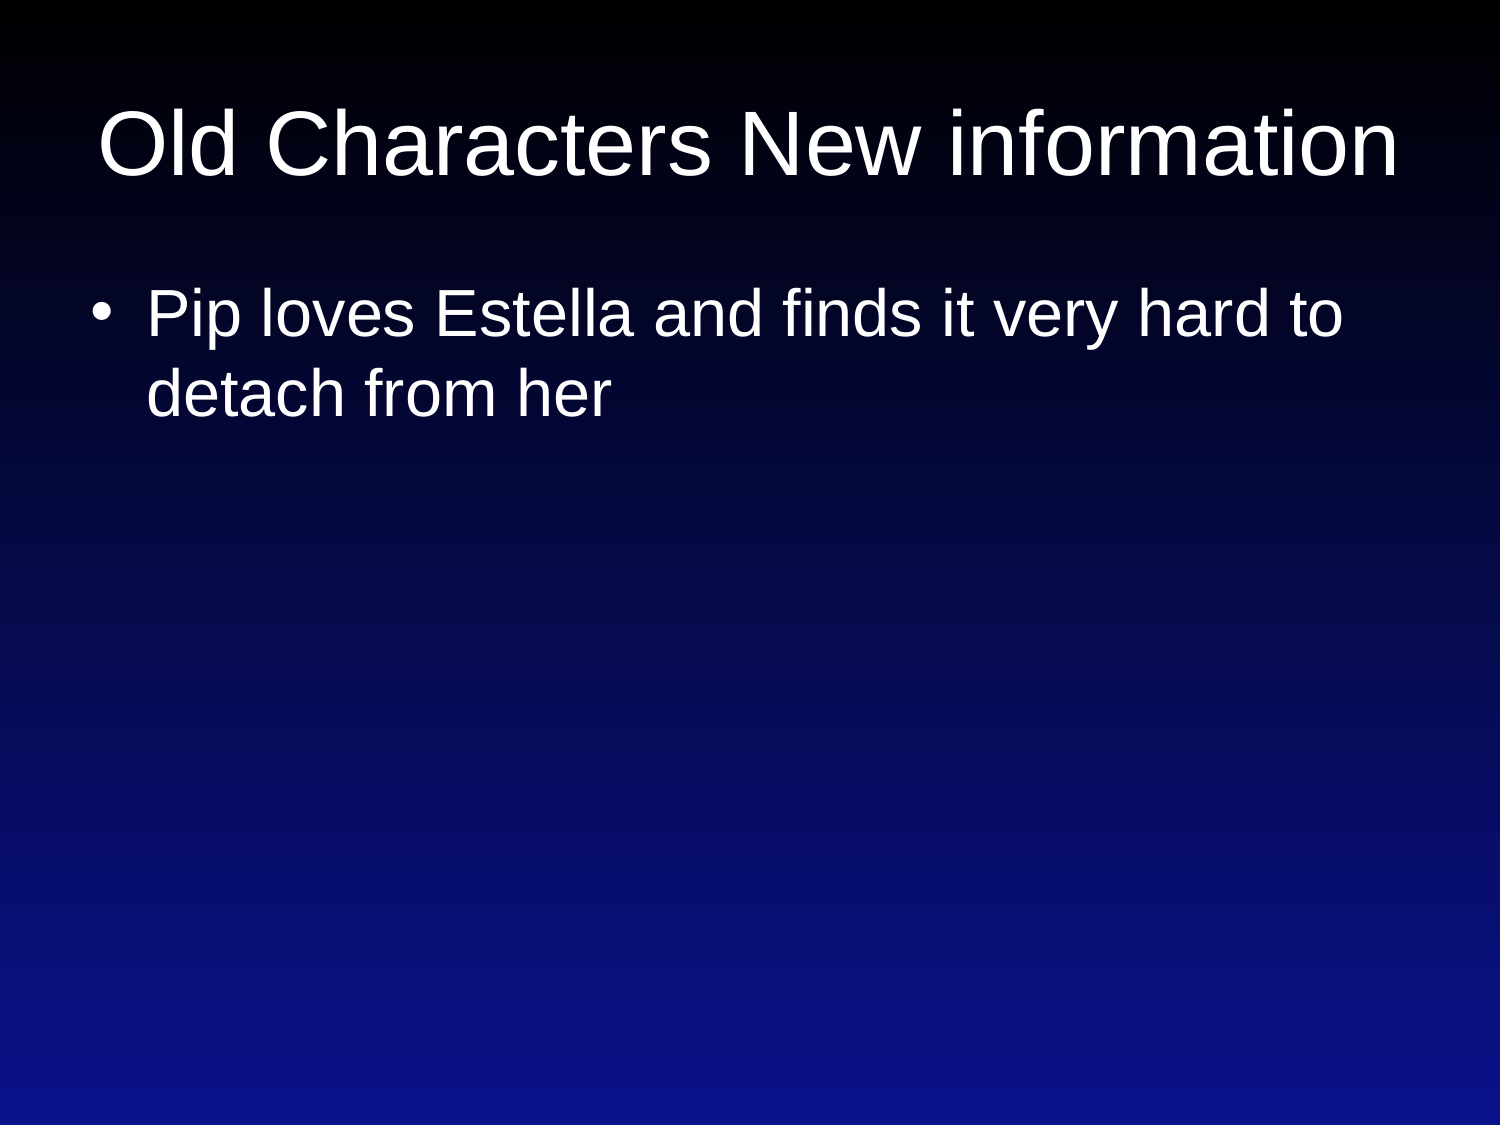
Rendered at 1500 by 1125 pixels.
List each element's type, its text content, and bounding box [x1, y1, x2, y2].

list Pip loves Estella and finds it very hard to detach from her [74, 262, 1426, 1006]
title Old Characters New information [74, 44, 1426, 233]
